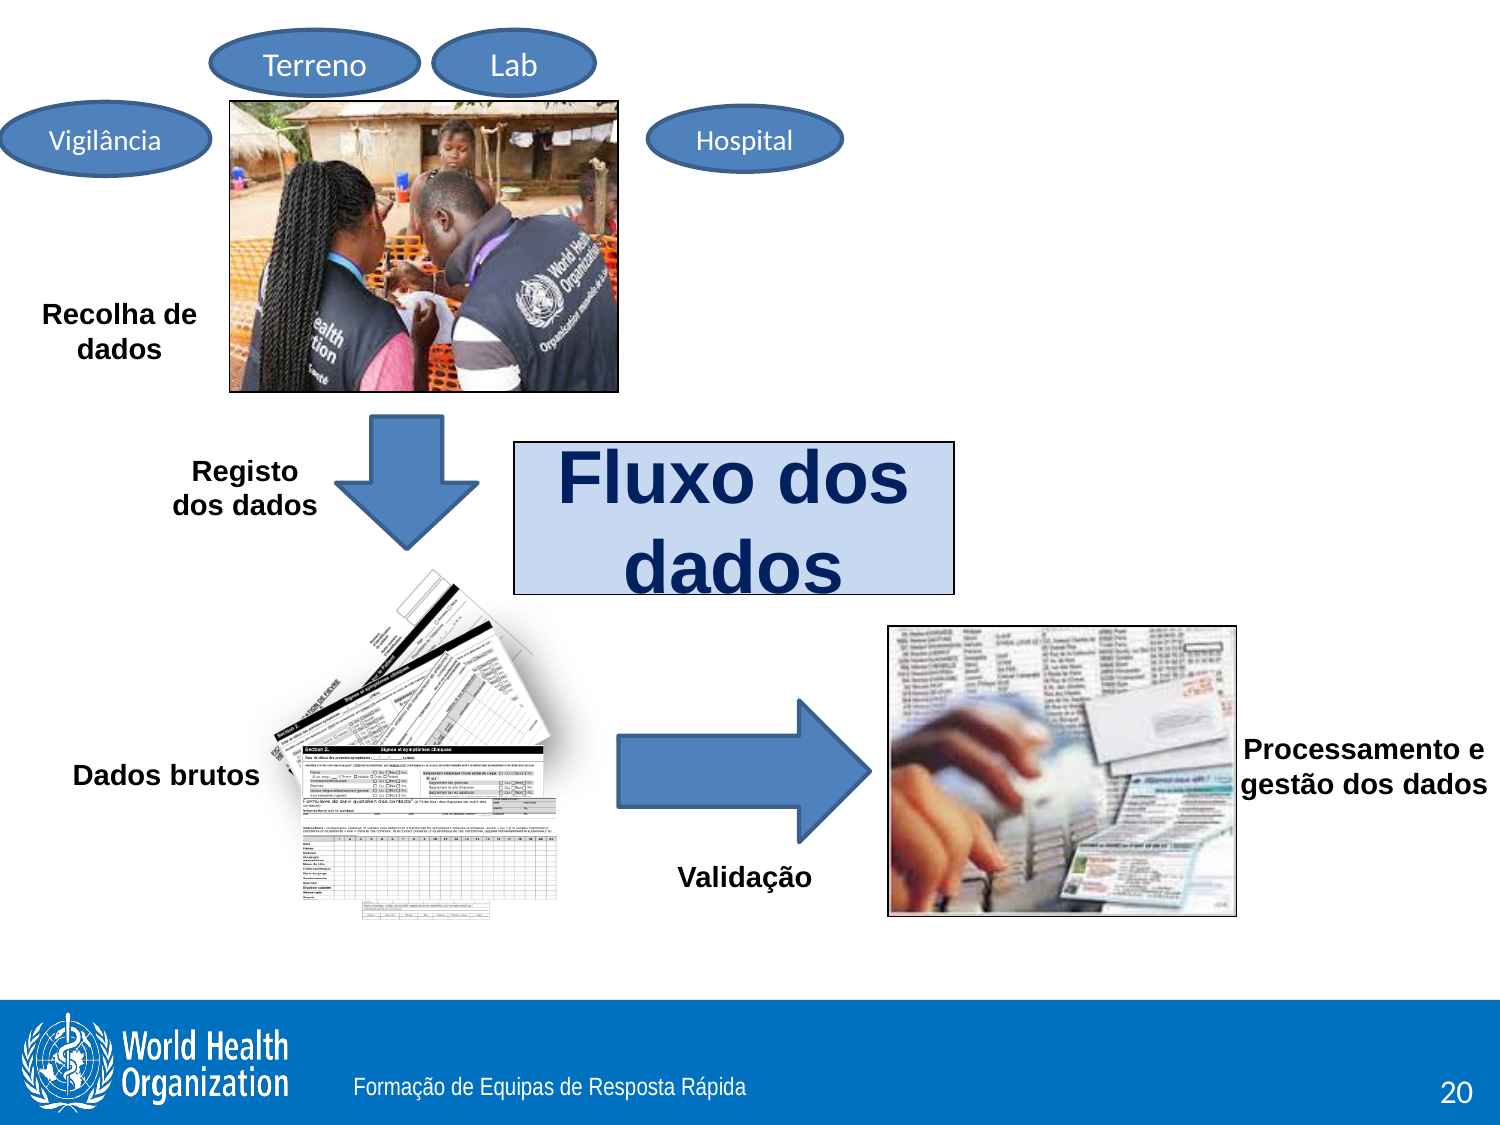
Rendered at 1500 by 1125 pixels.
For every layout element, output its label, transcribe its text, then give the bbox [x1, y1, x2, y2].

text_box Dados brutos [55, 748, 276, 799]
text_box Terreno [208, 27, 422, 98]
text_box Lab [431, 27, 598, 98]
title Fluxo dos dados [513, 442, 955, 595]
picture [266, 564, 559, 920]
picture [888, 626, 1237, 917]
text_box [616, 698, 873, 845]
text_box Hospital [645, 103, 845, 174]
text_box [343, 414, 480, 551]
picture [21, 1012, 288, 1113]
text_box Processamento e gestão dos dados [1241, 723, 1500, 808]
text_box Validação [647, 851, 843, 901]
picture [229, 101, 618, 392]
text_box Vigilância [0, 99, 213, 179]
text_box Registo dos dados [147, 444, 343, 530]
text_box Recolha de dados [19, 288, 220, 373]
